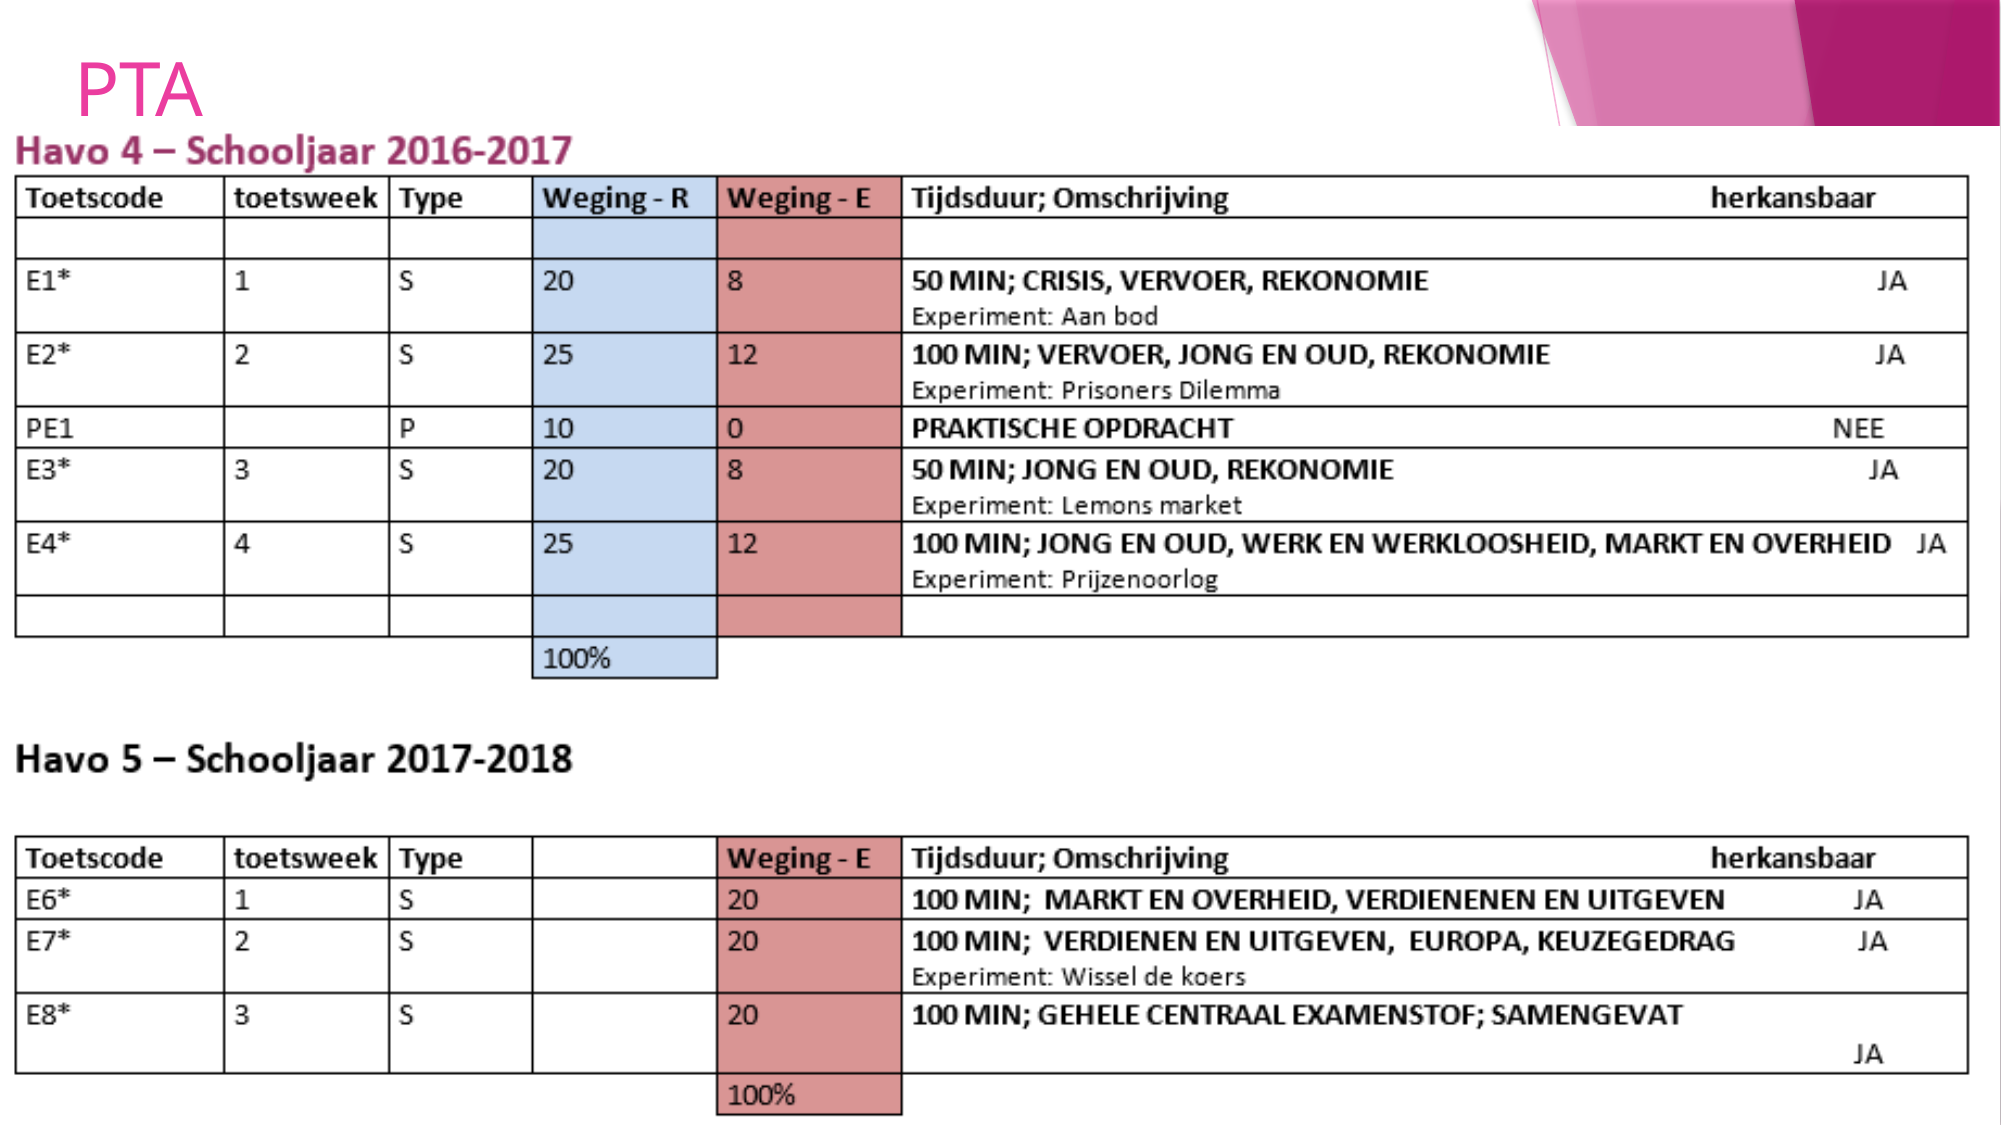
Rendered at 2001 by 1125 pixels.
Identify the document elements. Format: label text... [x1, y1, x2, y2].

title PTA [59, 33, 1522, 124]
picture [0, 125, 2000, 1125]
